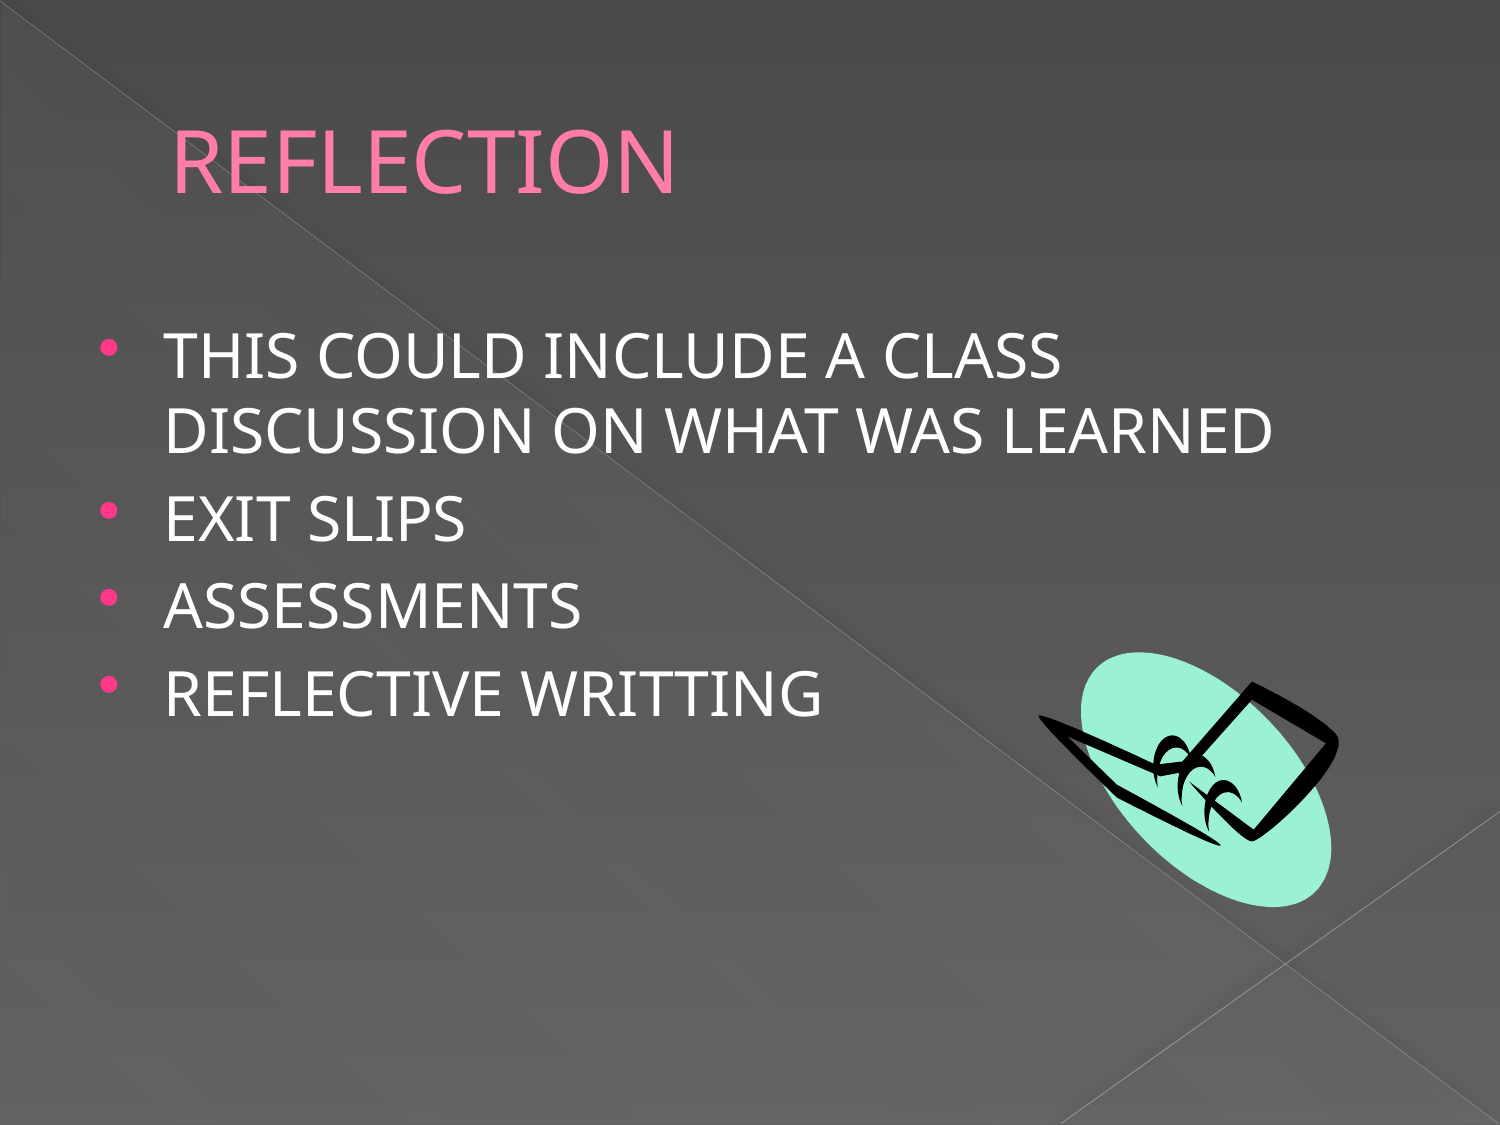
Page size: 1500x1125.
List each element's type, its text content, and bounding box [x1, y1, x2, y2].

title REFLECTION [75, 43, 1425, 274]
list THIS COULD INCLUDE A CLASS DISCUSSION ON WHAT WAS LEARNED EXIT SLIPS ASSESSMENTS REFLECTIVE WRITTING [74, 308, 1426, 1060]
picture [1037, 649, 1357, 910]
